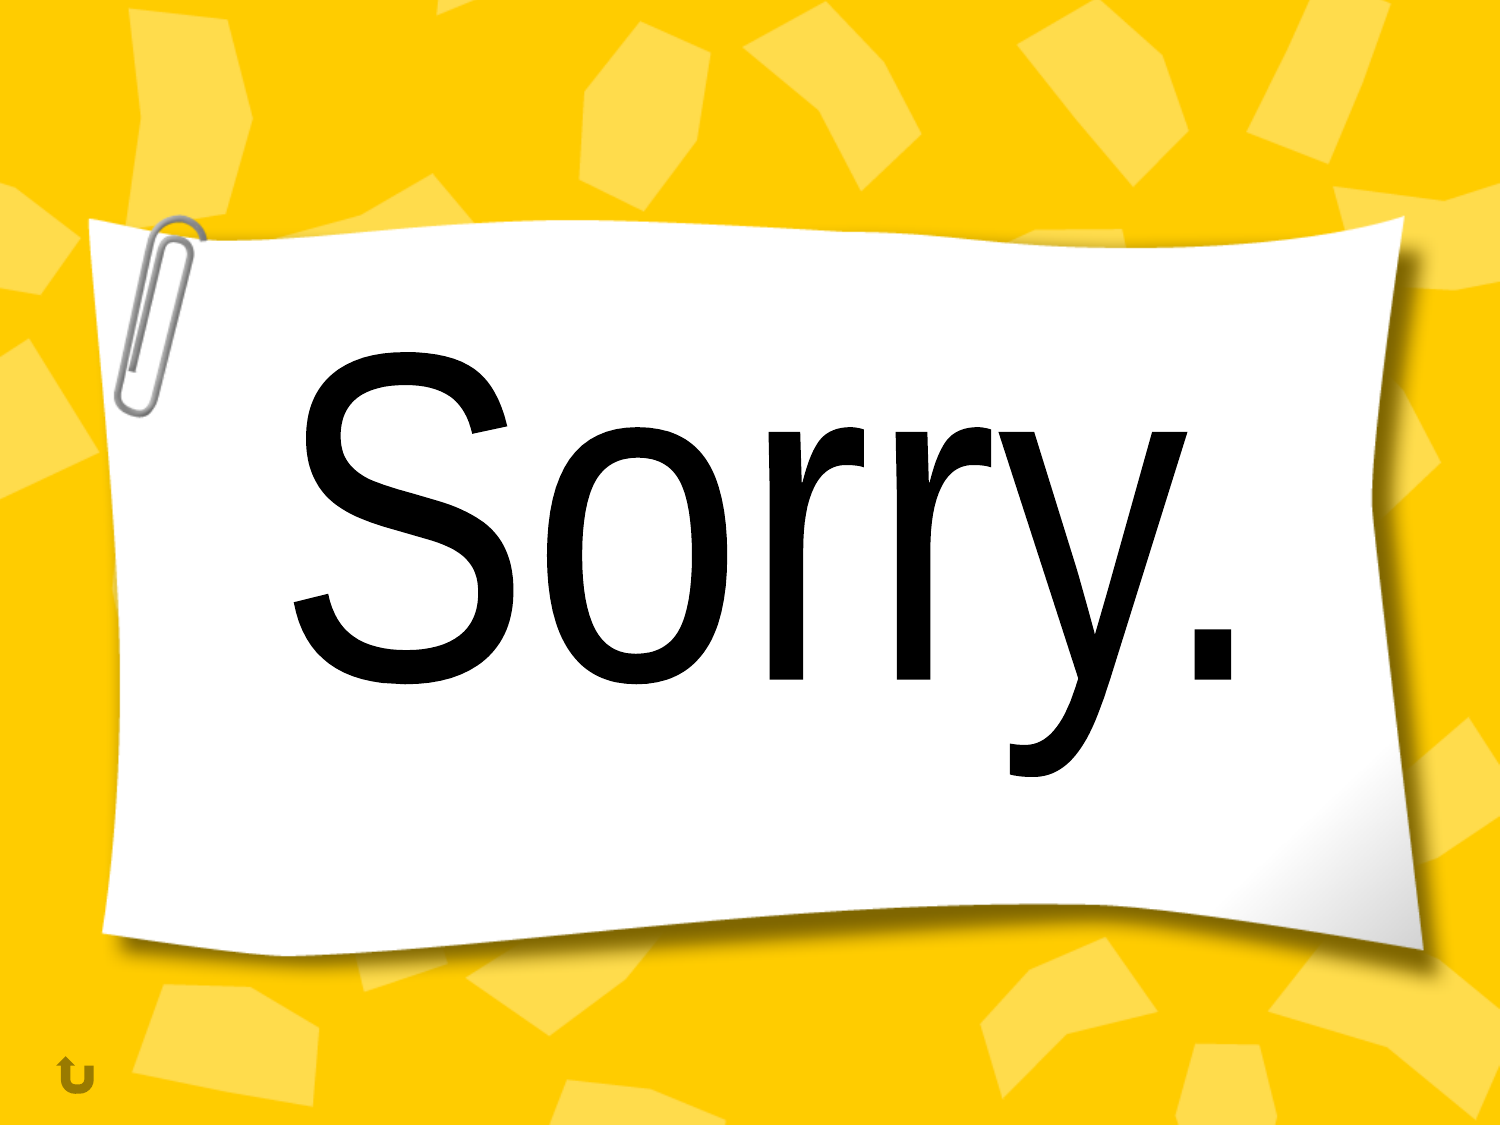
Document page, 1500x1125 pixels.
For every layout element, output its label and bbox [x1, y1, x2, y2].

text_box [24, 1050, 125, 1101]
picture [0, 0, 1500, 1125]
